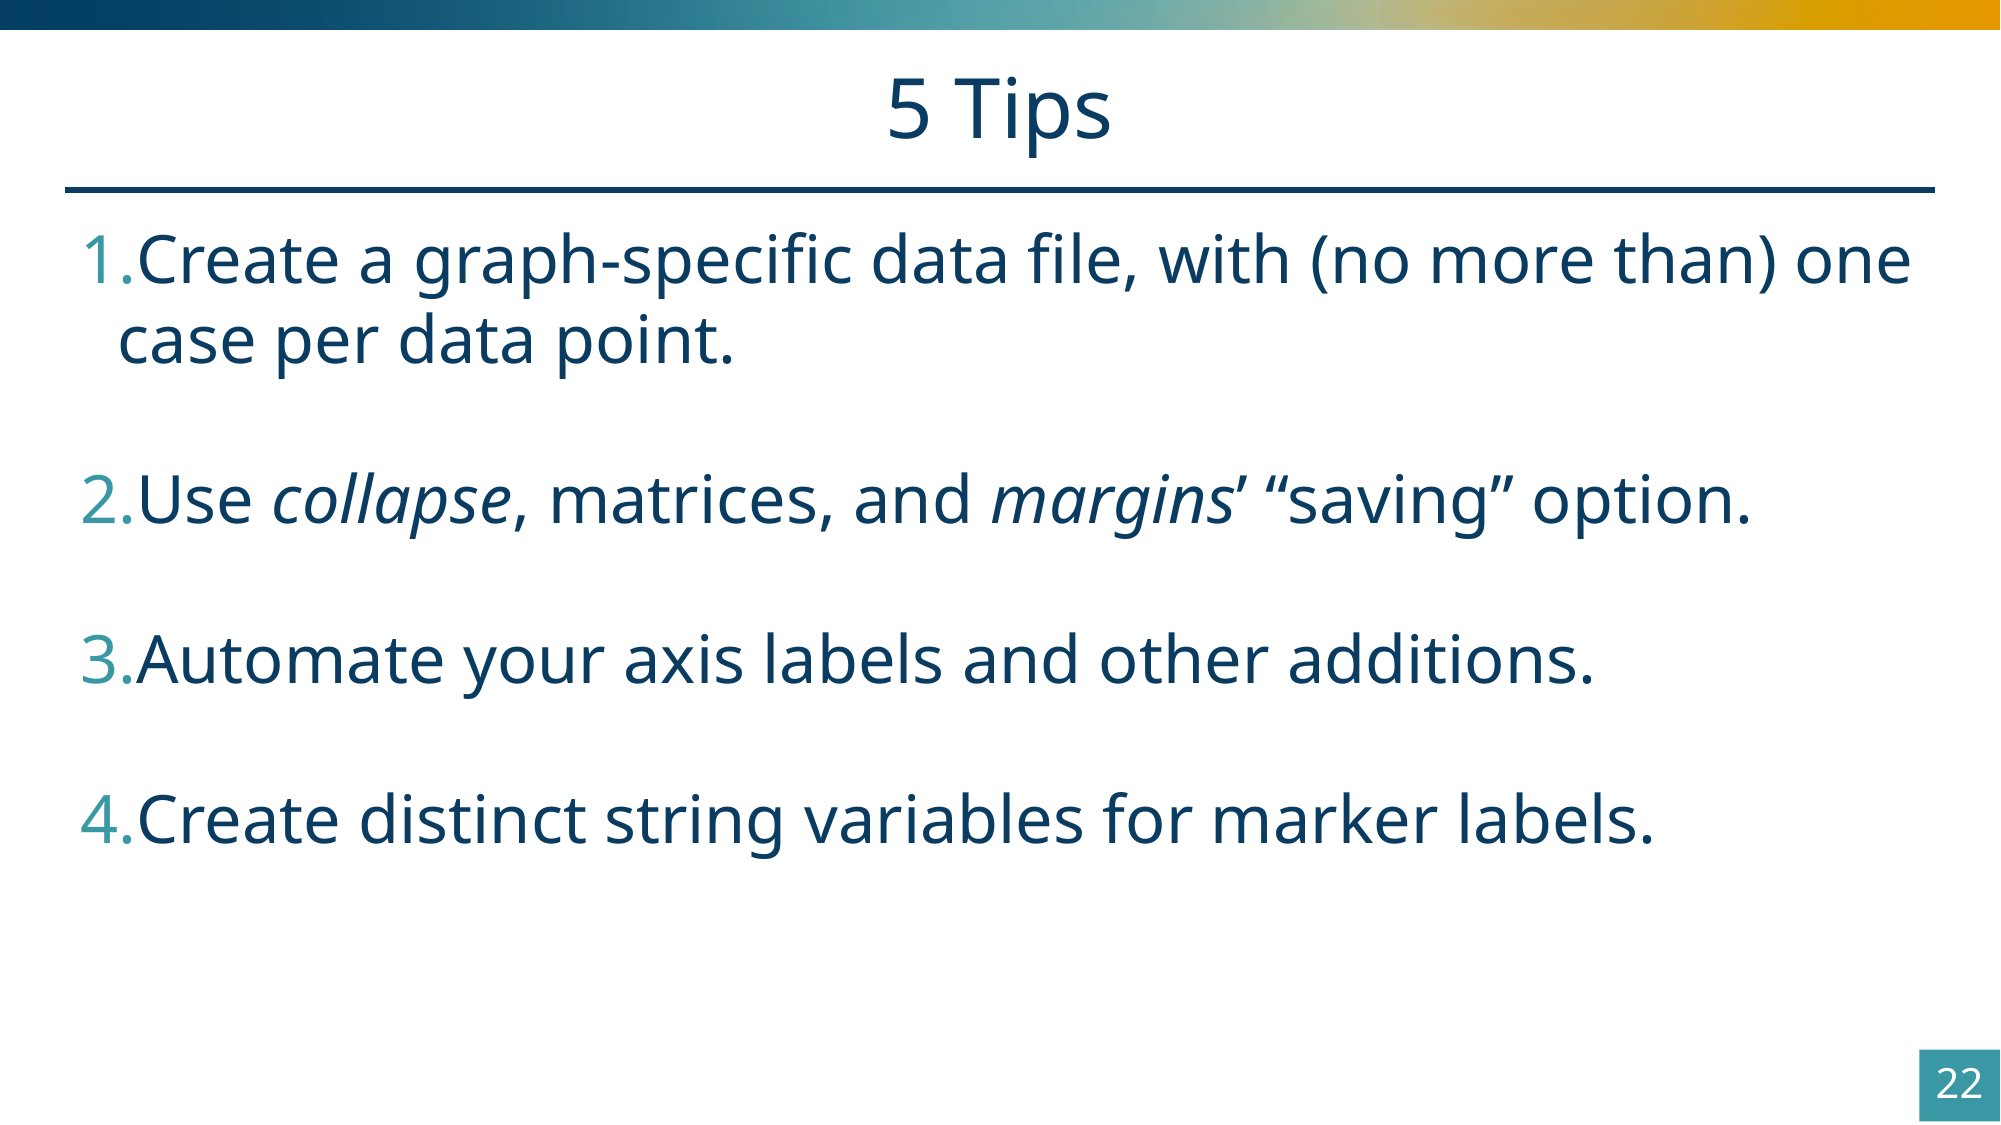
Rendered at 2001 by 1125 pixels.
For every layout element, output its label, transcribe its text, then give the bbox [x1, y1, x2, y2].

picture [0, 0, 2000, 30]
title 5 Tips [64, 32, 1936, 190]
list Create a graph-specific data file, with (no more than) one case per data point. Use collapse, matrices, and margins’ “saving” option. Automate your axis labels and other additions. Create distinct string variables for marker labels. [64, 208, 1936, 1125]
